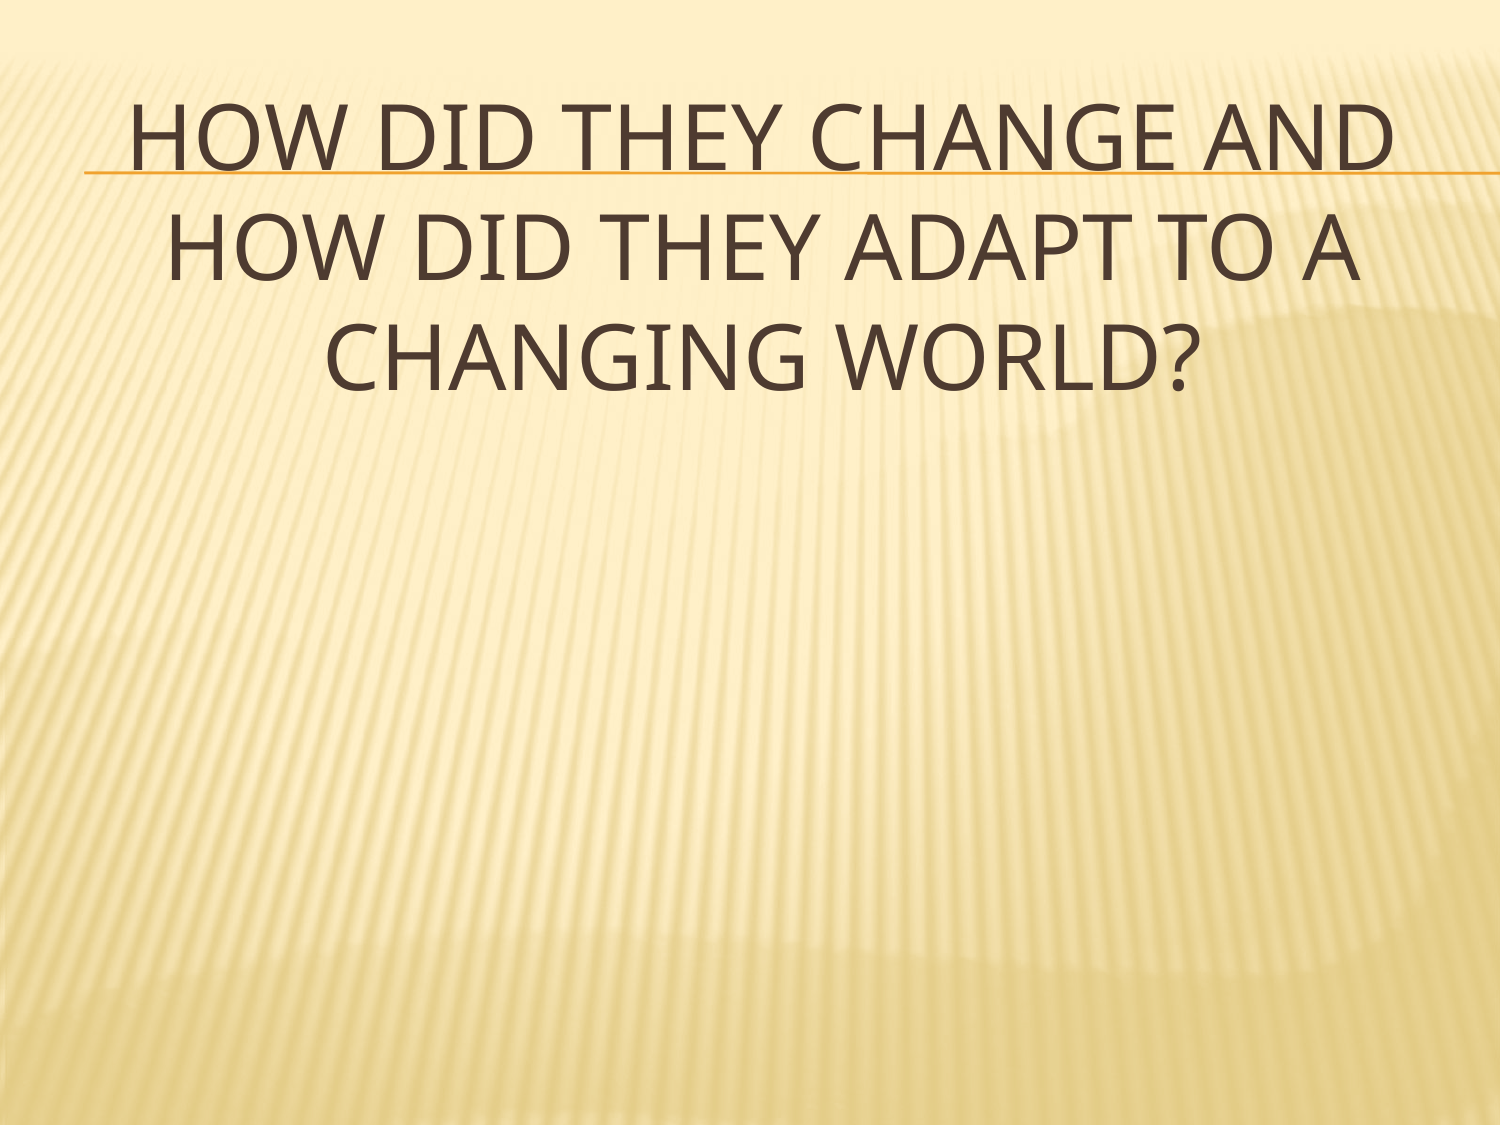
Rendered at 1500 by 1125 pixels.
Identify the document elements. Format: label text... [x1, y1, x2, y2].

title How did they change and how did they adapt to a changing world? [50, 62, 1475, 425]
